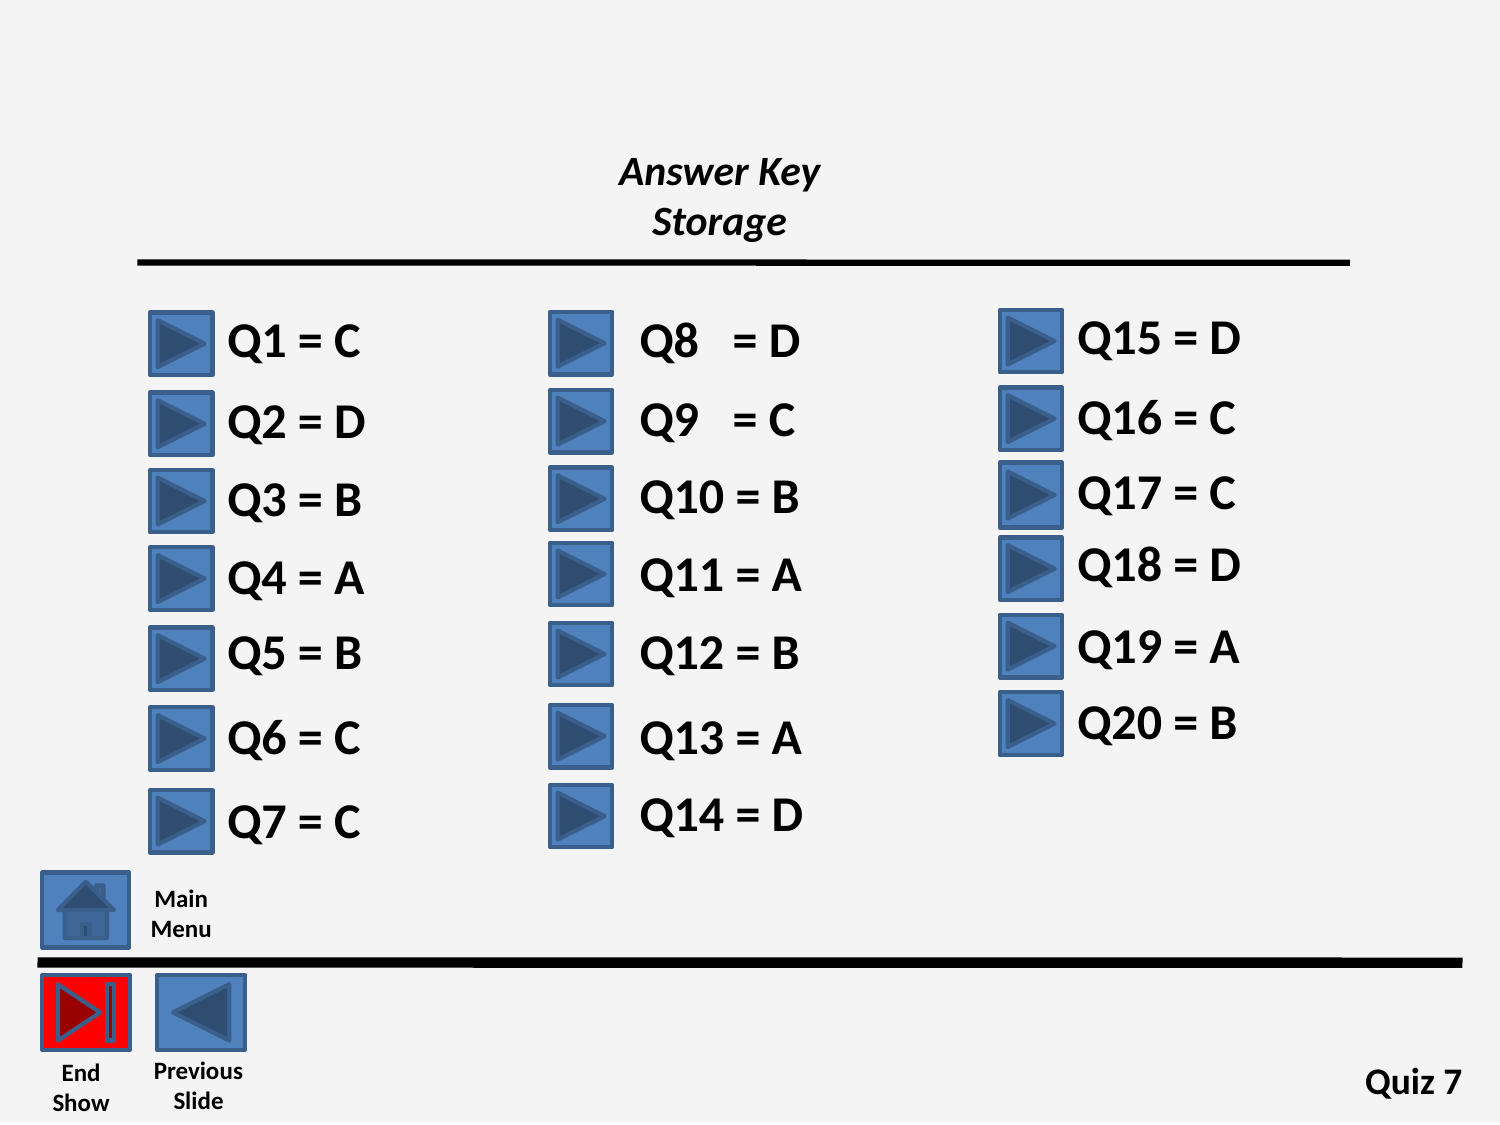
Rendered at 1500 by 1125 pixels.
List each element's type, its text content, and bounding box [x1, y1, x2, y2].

text_box [40, 870, 131, 950]
text_box [148, 310, 215, 377]
text_box [155, 973, 247, 1052]
text_box [998, 460, 1062, 530]
text_box [548, 465, 614, 532]
text_box Quiz 7 [1065, 1049, 1478, 1110]
text_box [548, 703, 614, 770]
text_box Q8 = D [624, 299, 913, 375]
text_box Q11 = A [624, 534, 913, 609]
text_box Q4 = A [212, 537, 475, 612]
text_box Q19 = A [1062, 606, 1350, 681]
text_box Q16 = C [1062, 376, 1350, 451]
text_box Q20 = B [1062, 681, 1350, 757]
text_box [998, 690, 1062, 757]
text_box [998, 308, 1064, 374]
text_box Q1 = C [212, 299, 475, 375]
text_box [148, 390, 212, 457]
text_box [548, 621, 614, 687]
text_box Q13 = A [624, 696, 913, 772]
text_box Q18 = D [1062, 524, 1350, 599]
text_box [148, 705, 212, 772]
text_box Q6 = C [212, 696, 488, 772]
text_box Q3 = B [212, 459, 488, 534]
title Answer Key Storage [251, 112, 1189, 259]
text_box End Show [24, 1049, 138, 1124]
text_box [548, 541, 614, 607]
text_box [148, 545, 212, 612]
text_box [148, 625, 215, 692]
text_box Q17 = C [1062, 451, 1350, 524]
text_box [548, 388, 614, 455]
text_box Q14 = D [624, 774, 913, 849]
text_box [40, 973, 132, 1052]
text_box Q5 = B [212, 612, 488, 688]
text_box Q10 = B [624, 456, 913, 532]
text_box [998, 385, 1062, 452]
text_box Q2 = D [212, 381, 475, 457]
text_box [148, 788, 212, 855]
text_box Q15 = D [1062, 296, 1350, 372]
text_box [148, 468, 212, 534]
text_box [998, 613, 1062, 680]
text_box [548, 310, 614, 377]
text_box [0, 0, 1500, 1123]
text_box Q9 = C [624, 379, 913, 454]
title Answer Key Storage [251, 271, 1189, 275]
text_box [998, 535, 1064, 602]
text_box Main Menu [125, 874, 238, 950]
text_box Q7 = C [212, 781, 488, 857]
text_box Q12 = B [624, 612, 913, 688]
text_box [548, 783, 614, 849]
text_box Previous Slide [132, 1047, 268, 1123]
